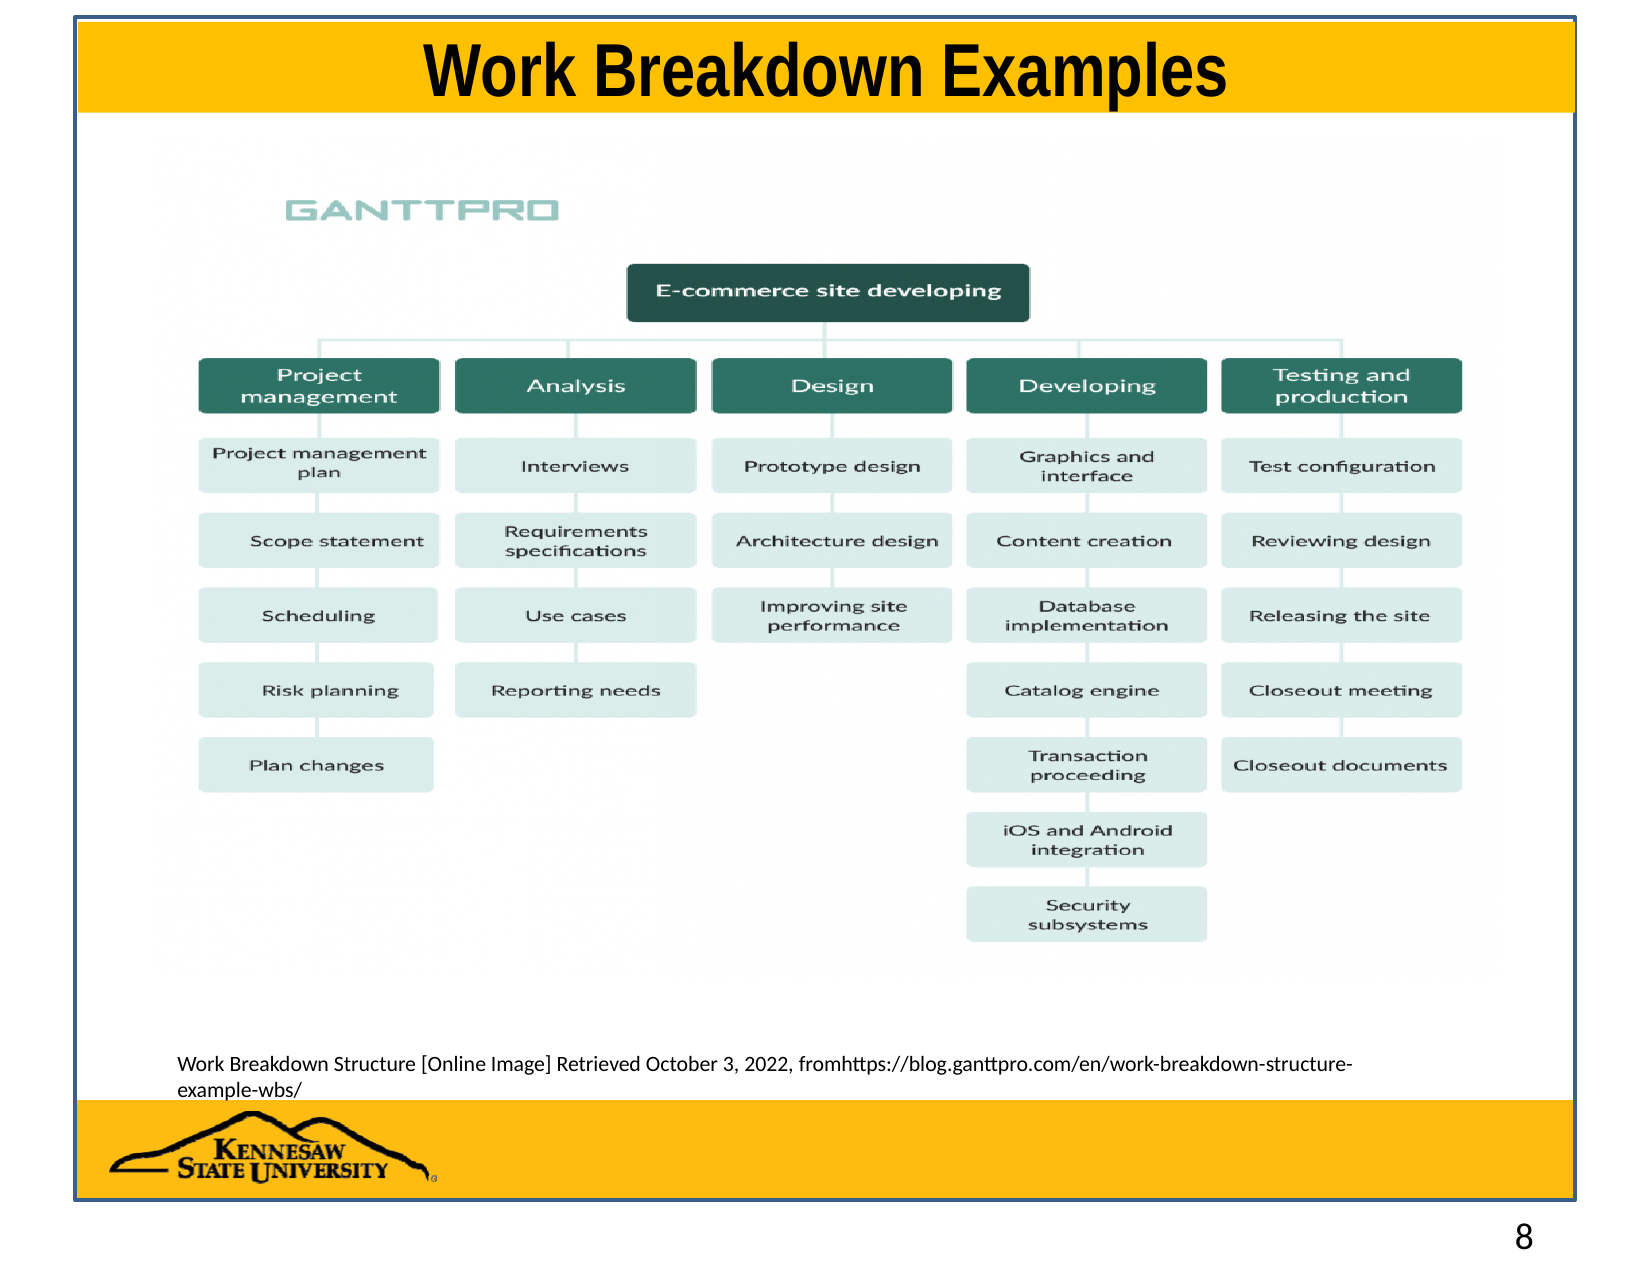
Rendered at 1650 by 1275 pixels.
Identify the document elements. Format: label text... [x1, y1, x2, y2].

picture [149, 137, 1501, 980]
picture [108, 1111, 437, 1184]
text_box Work Breakdown Structure [Online Image] Retrieved October 3, 2022, fromhttps://blog.ganttpro.com/en/work-breakdown-structure-example-wbs/ [162, 1041, 1400, 1109]
title Work Breakdown Examples [77, 21, 1575, 113]
